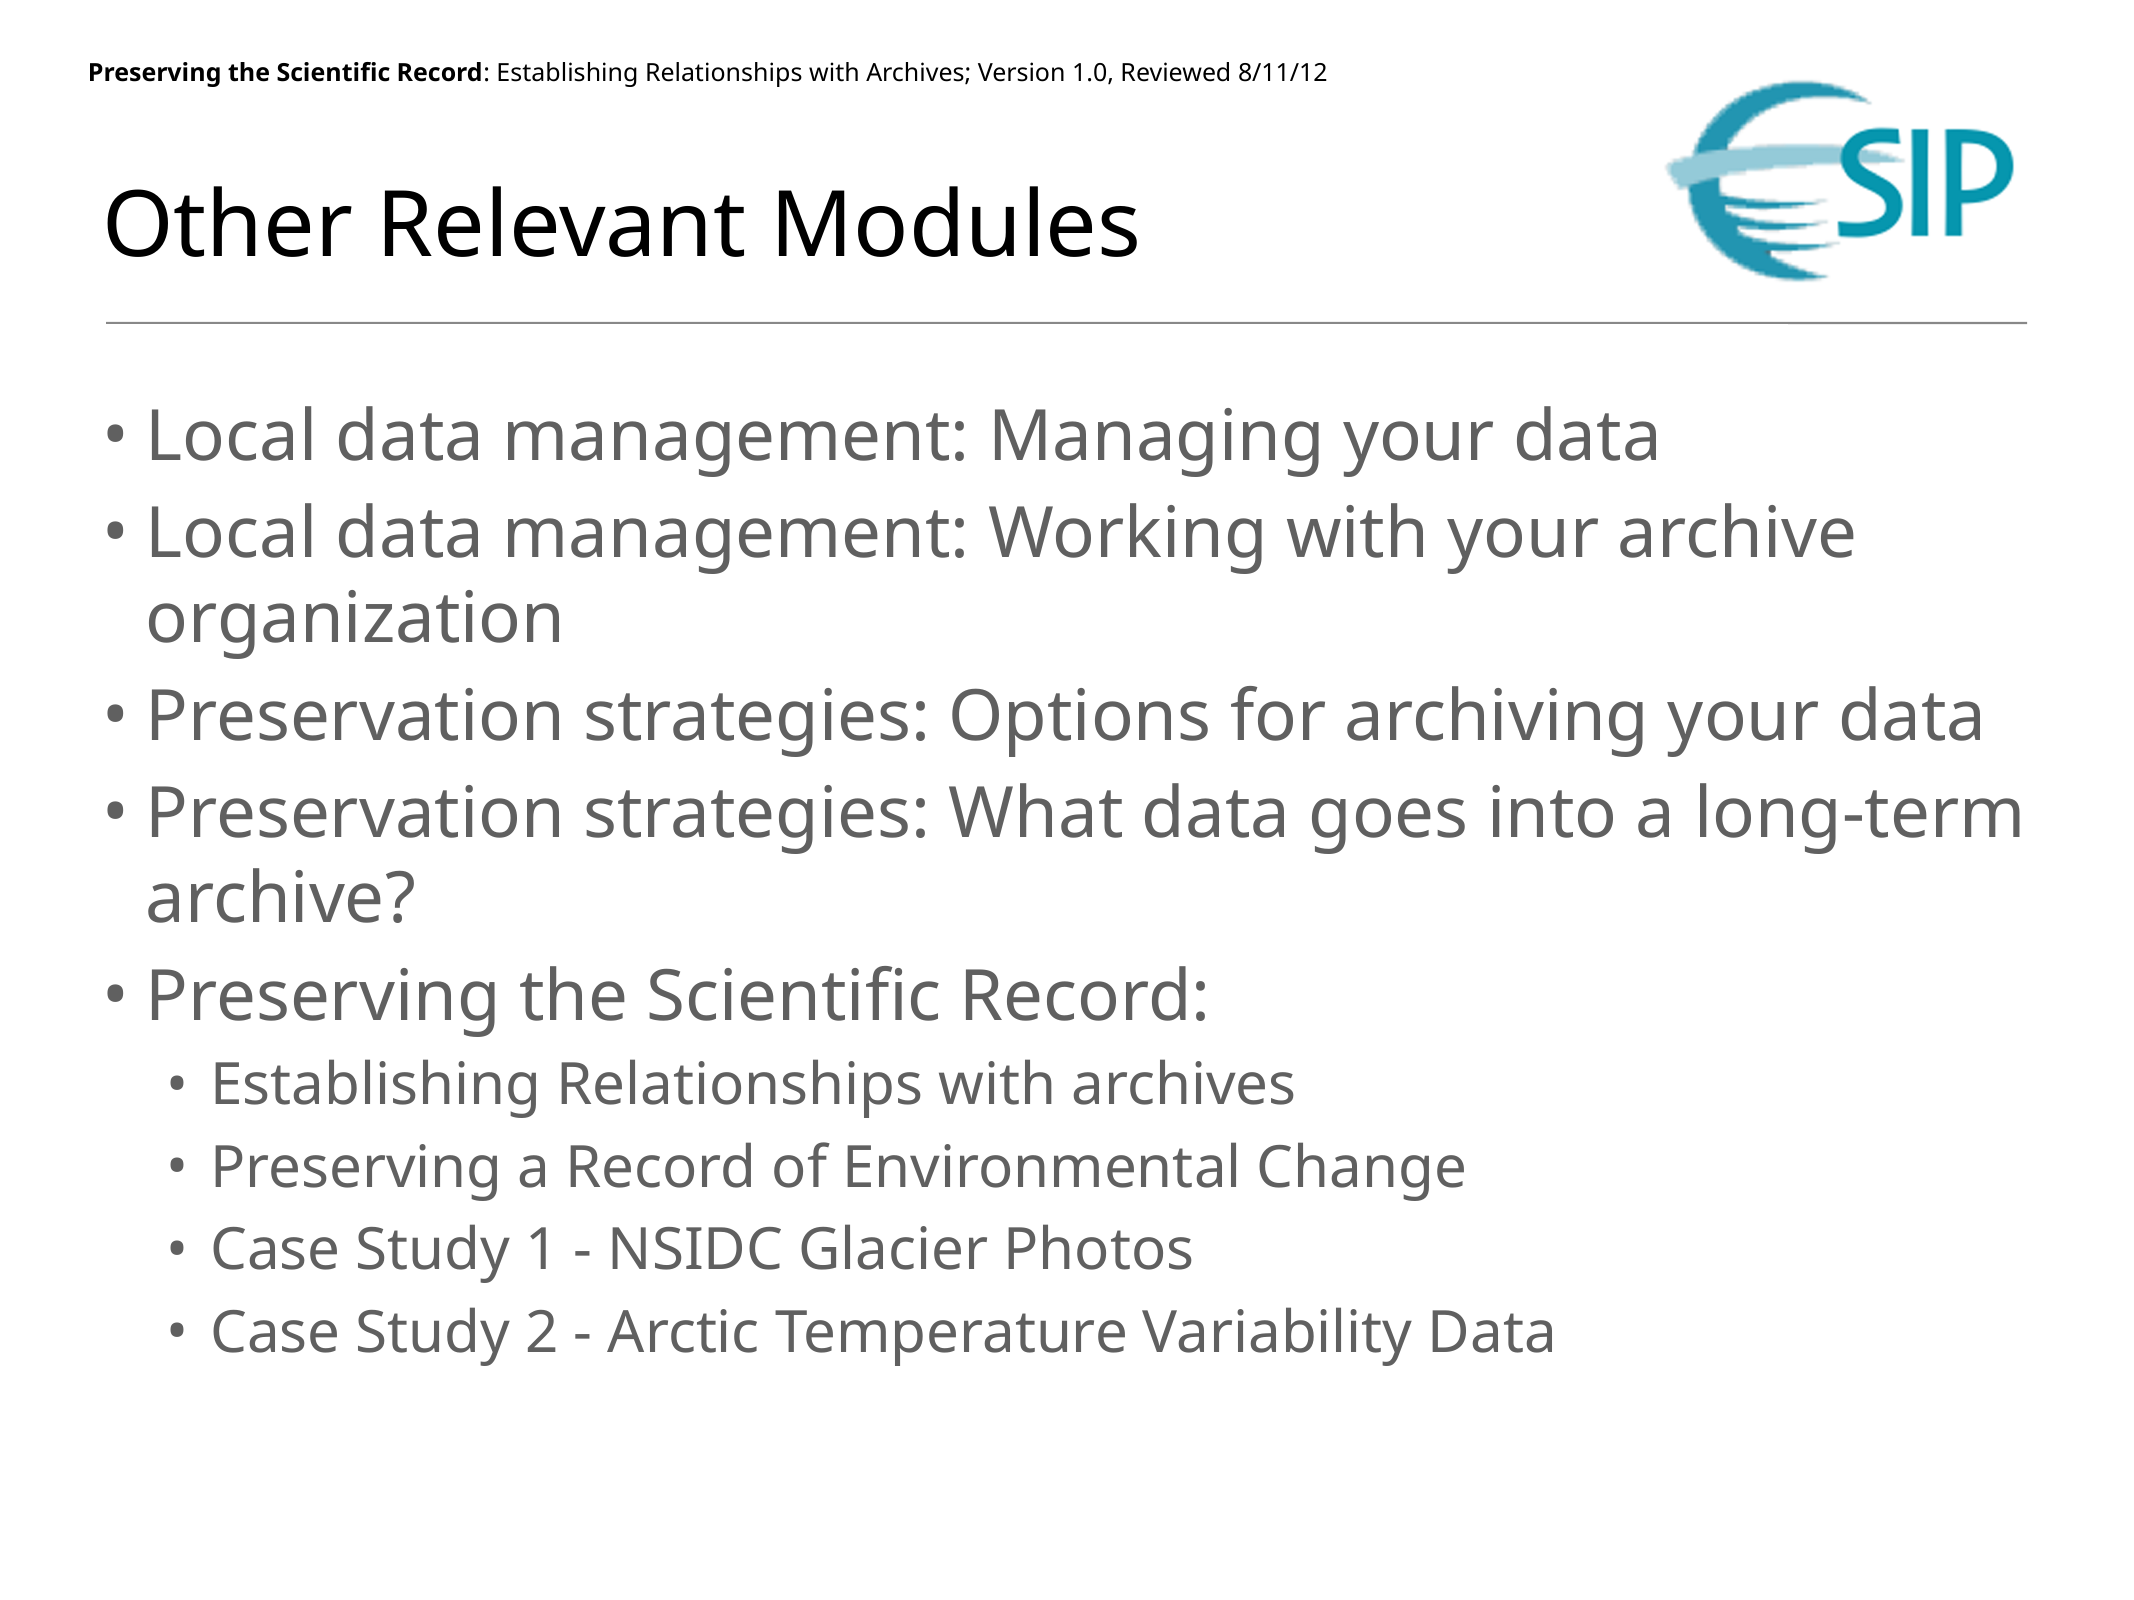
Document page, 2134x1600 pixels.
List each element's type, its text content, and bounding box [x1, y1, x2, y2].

title Other Relevant Modules [93, 53, 2040, 284]
list Local data management: Managing your data Local data management: Working with your archive organization Preservation strategies: Options for archiving your data Preservation strategies: What data goes into a long-term archive? Preserving the Scientific Record: Establishing Relationships with archives Preserving a Record of Environmental Change Case Study 1 - NSIDC Glacier Photos Case Study 2 - Arctic Temperature Variability Data [93, 380, 2040, 1459]
